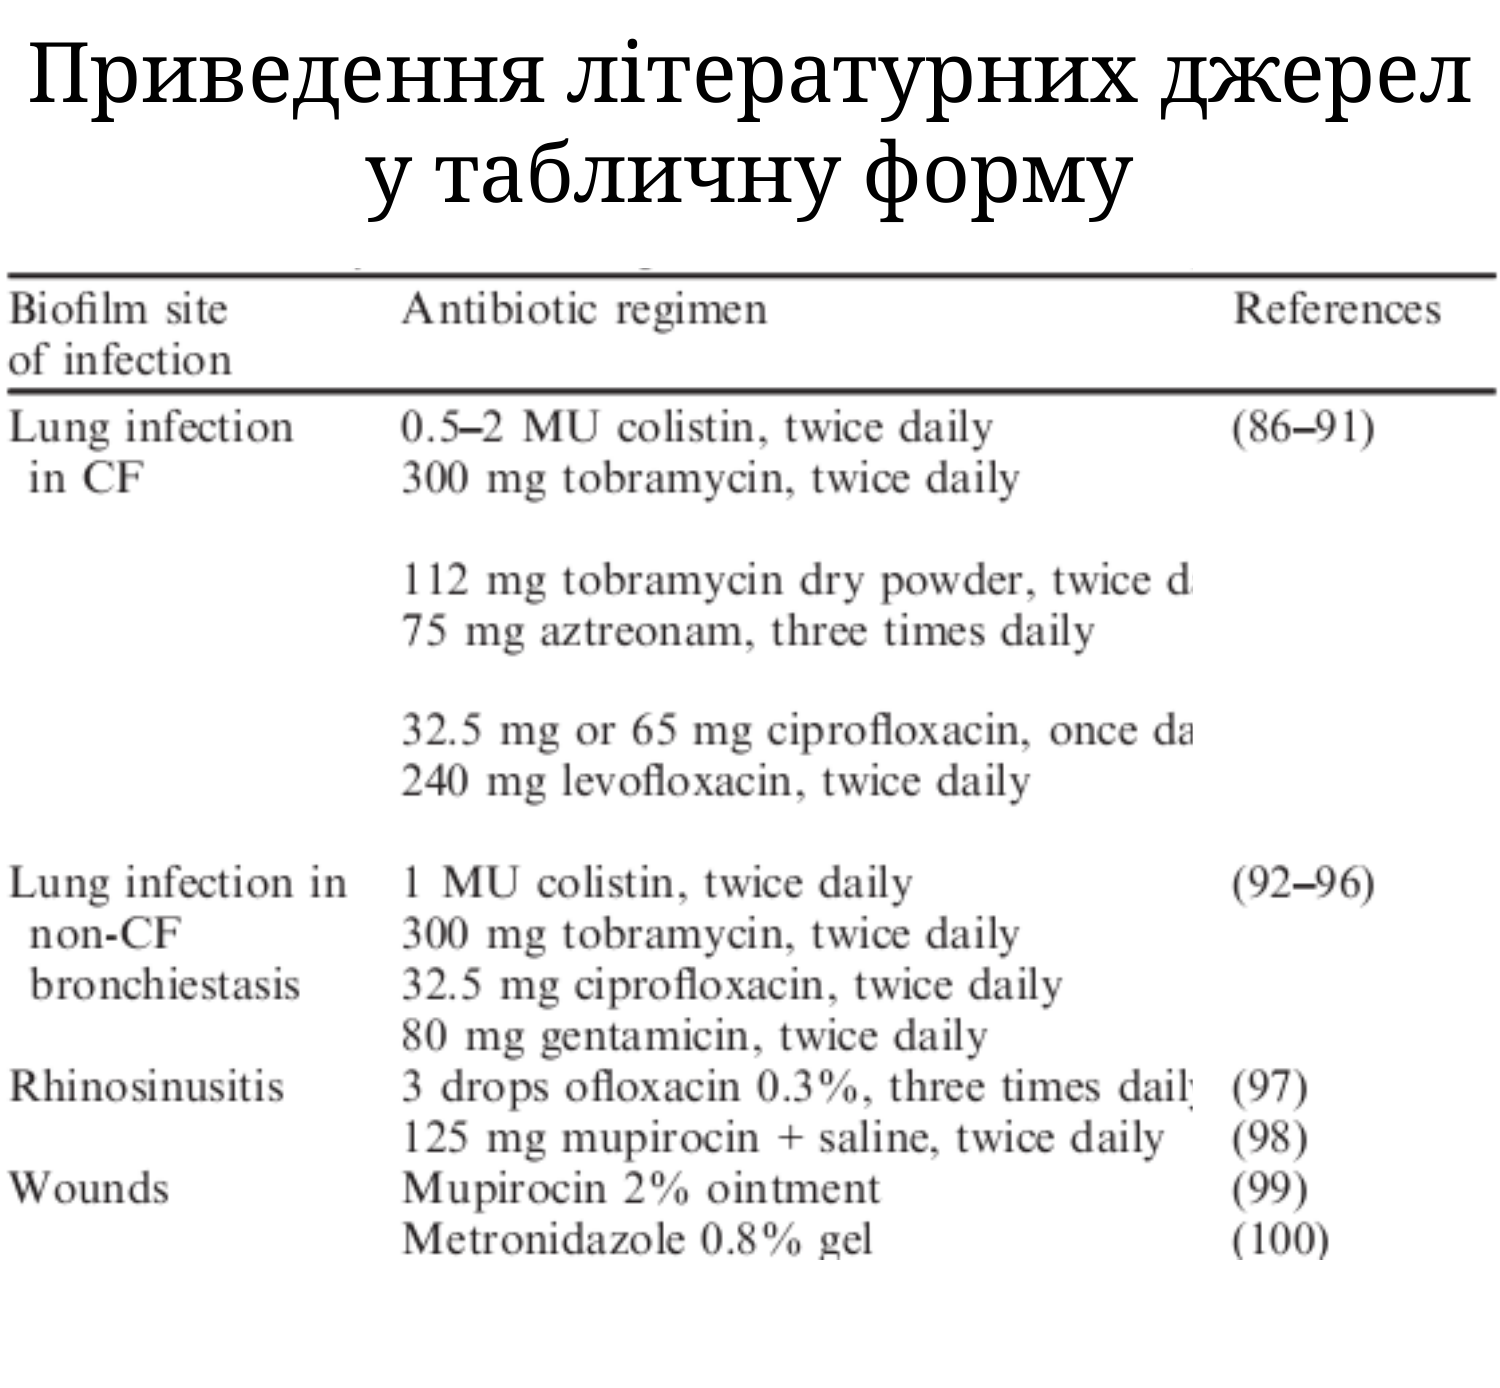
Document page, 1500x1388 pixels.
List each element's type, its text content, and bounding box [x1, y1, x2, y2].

picture [0, 268, 1500, 1260]
title Приведення літературних джерел у табличну форму [12, 18, 1488, 221]
